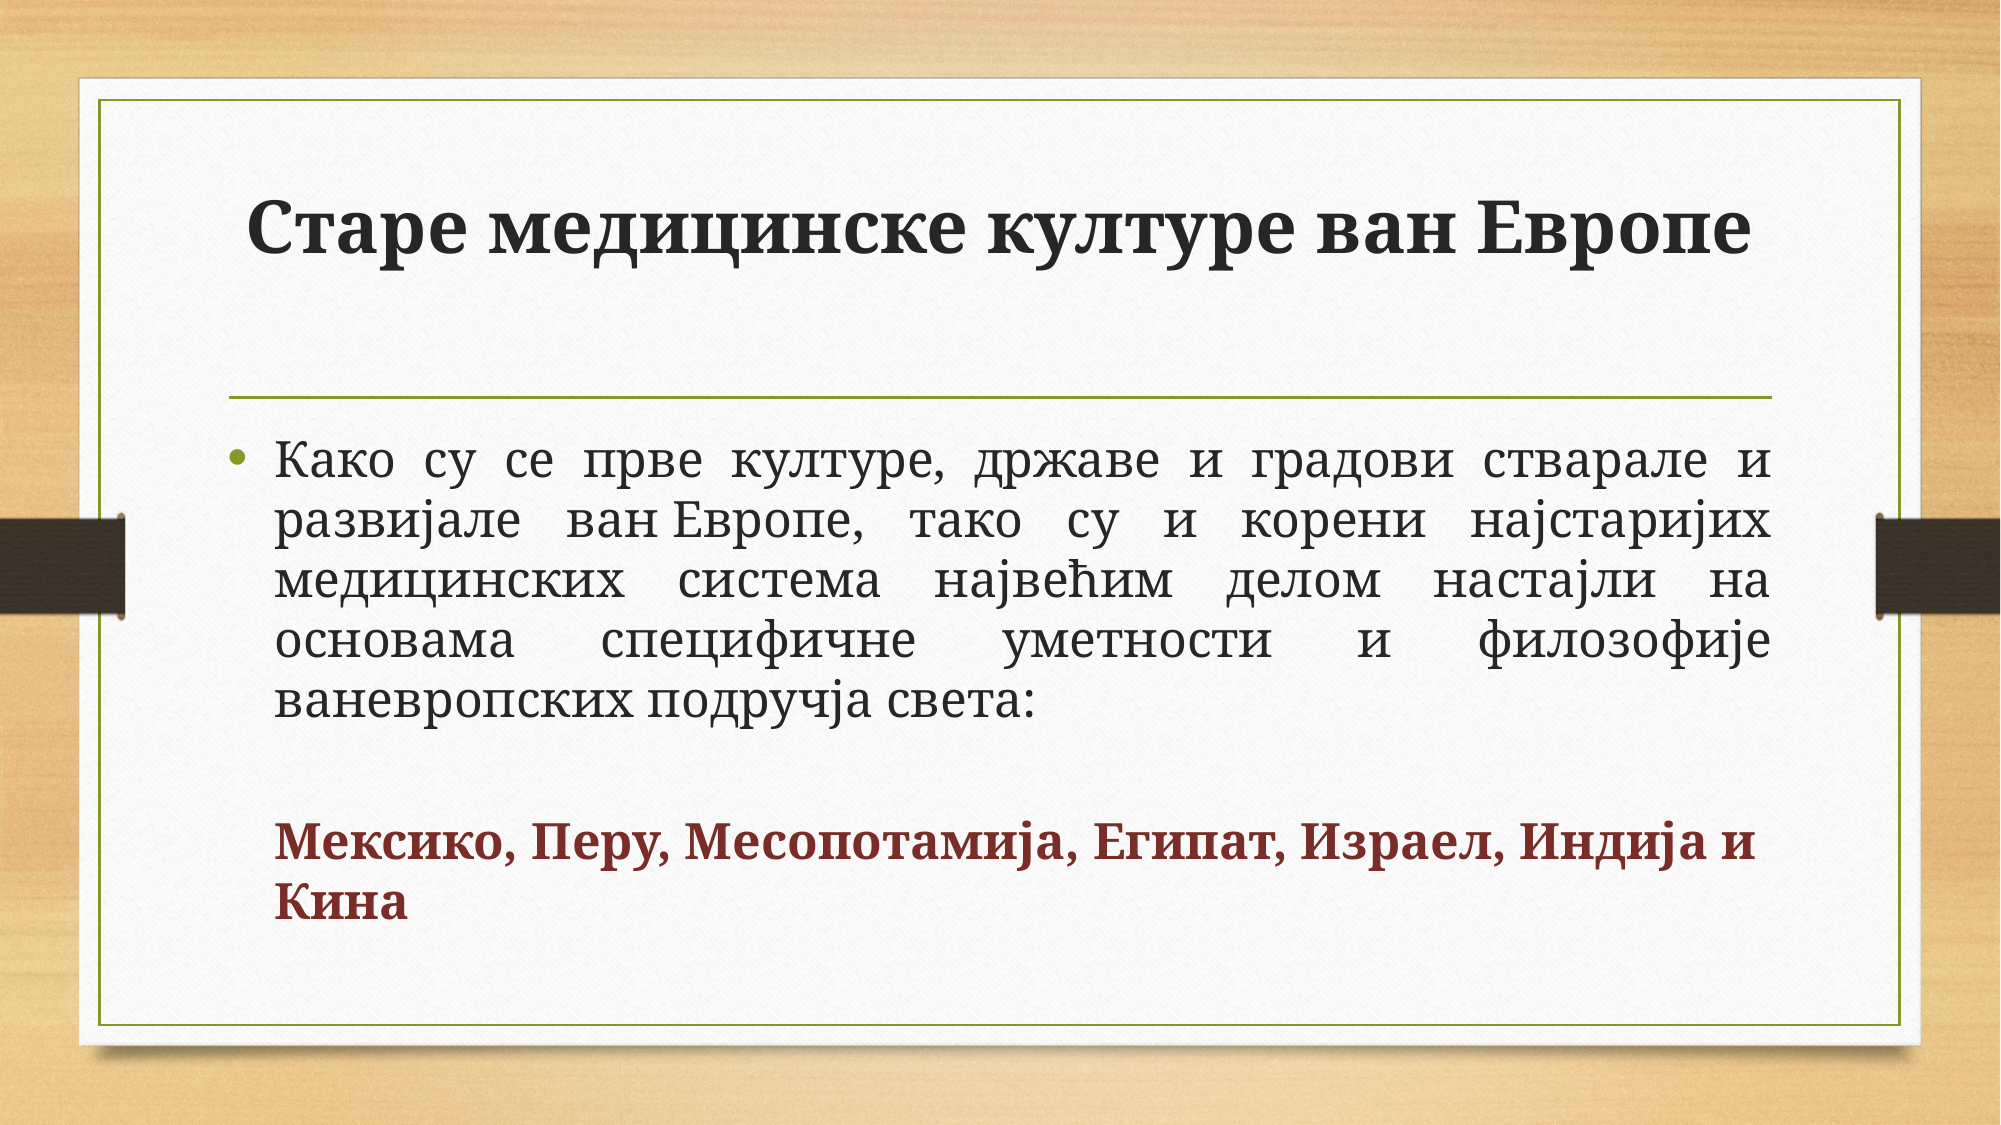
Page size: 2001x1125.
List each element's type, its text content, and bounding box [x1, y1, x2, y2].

list Како су се прве културе, државе и градови стварале и развијале ван Европе, тако су и корени најстаријих медицинских система највећим делом настајли на основама специфичне уметности и филозофије ваневропских подручја света: Мексико, Перу, Месопотамија, Египат, Израел, Индија и Кина [212, 419, 1788, 964]
picture [0, 0, 2001, 1125]
title Старе медицинске културе ван Европе [212, 161, 1788, 375]
